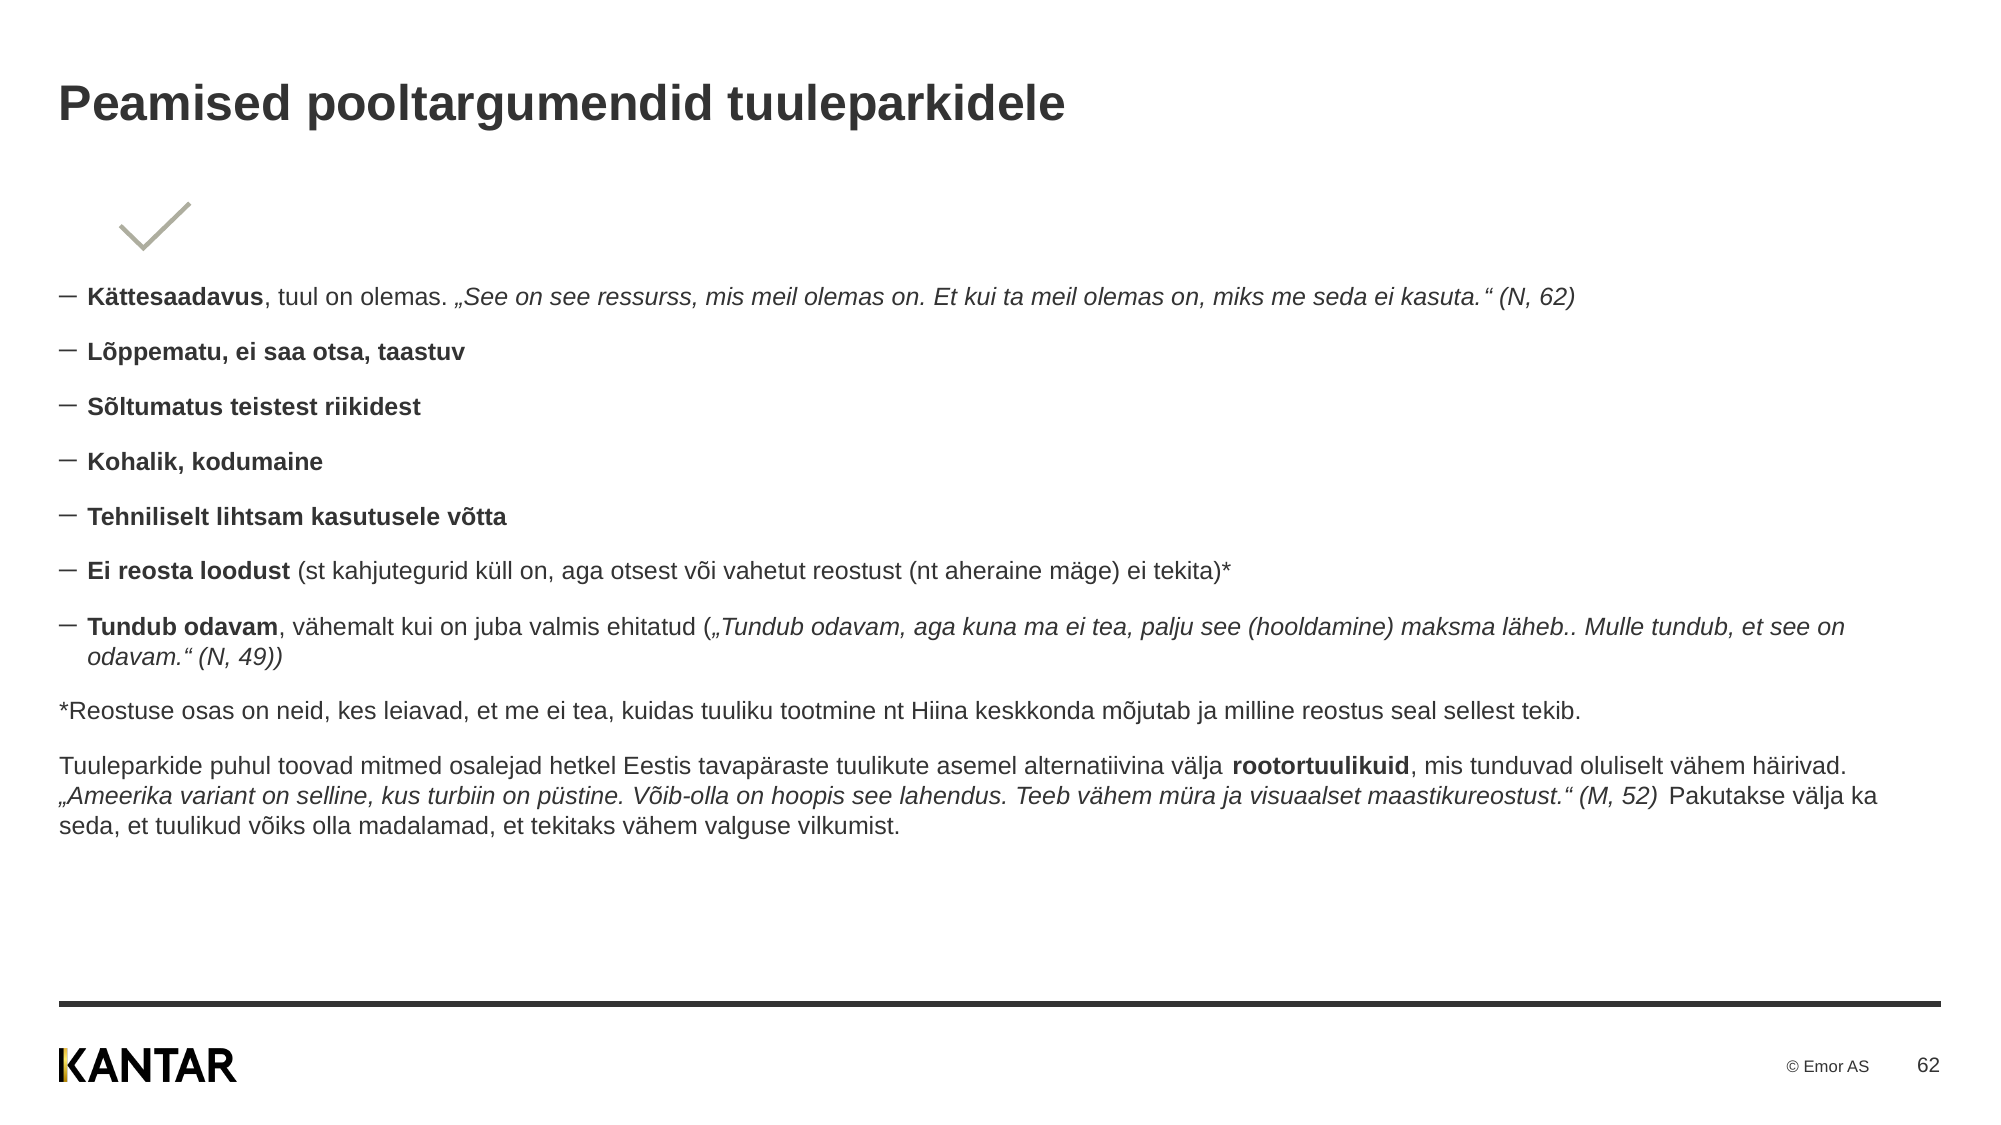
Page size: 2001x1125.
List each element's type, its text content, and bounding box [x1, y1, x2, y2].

list Kättesaadavus, tuul on olemas. „See on see ressurss, mis meil olemas on. Et kui ta meil olemas on, miks me seda ei kasuta.“ (N, 62) Lõppematu, ei saa otsa, taastuv Sõltumatus teistest riikidest Kohalik, kodumaine Tehniliselt lihtsam kasutusele võtta Ei reosta loodust (st kahjutegurid küll on, aga otsest või vahetut reostust (nt aheraine mäge) ei tekita)* Tundub odavam, vähemalt kui on juba valmis ehitatud („Tundub odavam, aga kuna ma ei tea, palju see (hooldamine) maksma läheb.. Mulle tundub, et see on odavam.“ (N, 49)) *Reostuse osas on neid, kes leiavad, et me ei tea, kuidas tuuliku tootmine nt Hiina keskkonda mõjutab ja milline reostus seal sellest tekib. Tuuleparkide puhul toovad mitmed osalejad hetkel Eestis tavapäraste tuulikute asemel alternatiivina välja rootortuulikuid, mis tunduvad oluliselt vähem häirivad. „Ameerika variant on selline, kus turbiin on püstine. Võib-olla on hoopis see lahendus. Teeb vähem müra ja visuaalset maastikureostust.“ (M, 52) Pakutakse välja ka seda, et tuulikud võiks olla madalamad, et tekitaks vähem valguse vilkumist. [59, 280, 1940, 937]
text_box [118, 201, 192, 252]
title Peamised pooltargumendid tuuleparkidele [59, 70, 1941, 137]
picture [59, 1048, 237, 1082]
slide_number 62 [1780, 1048, 1941, 1081]
